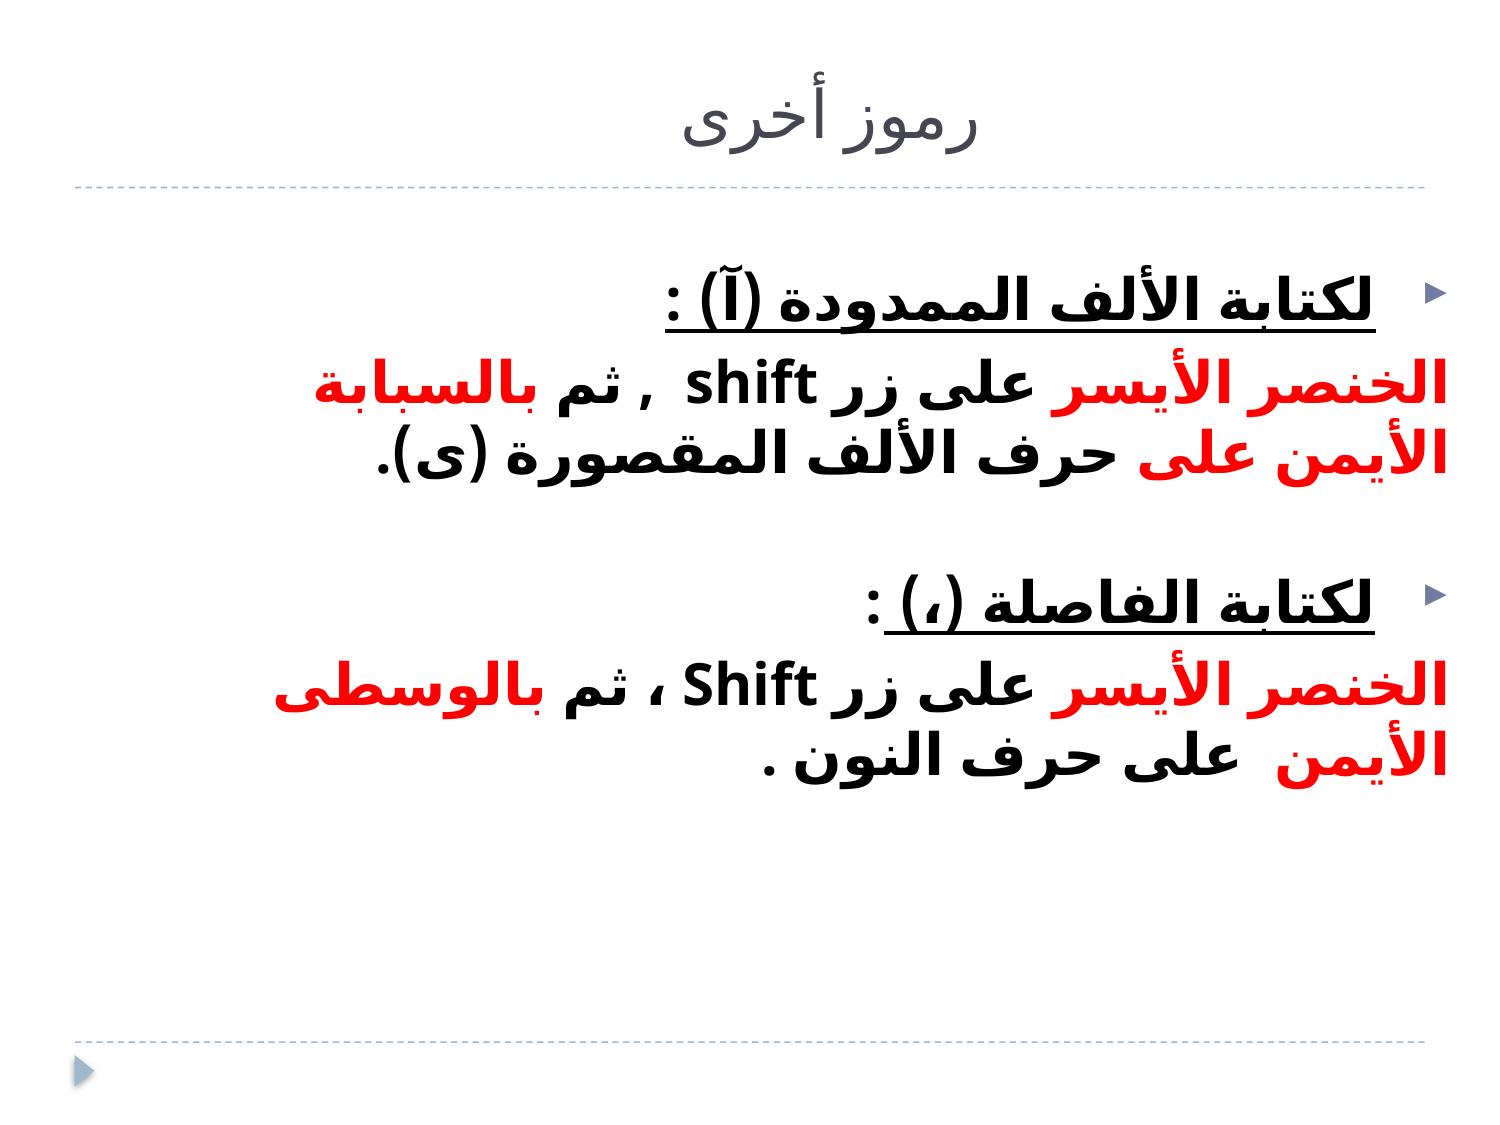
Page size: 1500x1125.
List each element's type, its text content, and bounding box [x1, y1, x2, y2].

list لكتابة الألف الممدودة (آ) : الخنصر الأيسر على زر shift , ثم بالسبابة الأيمن على حرف الألف المقصورة (ى). لكتابة الفاصلة (،) : الخنصر الأيسر على زر Shift ، ثم بالوسطى الأيمن على حرف النون . [171, 172, 1466, 1071]
title رموز أخرى [206, 30, 1437, 160]
